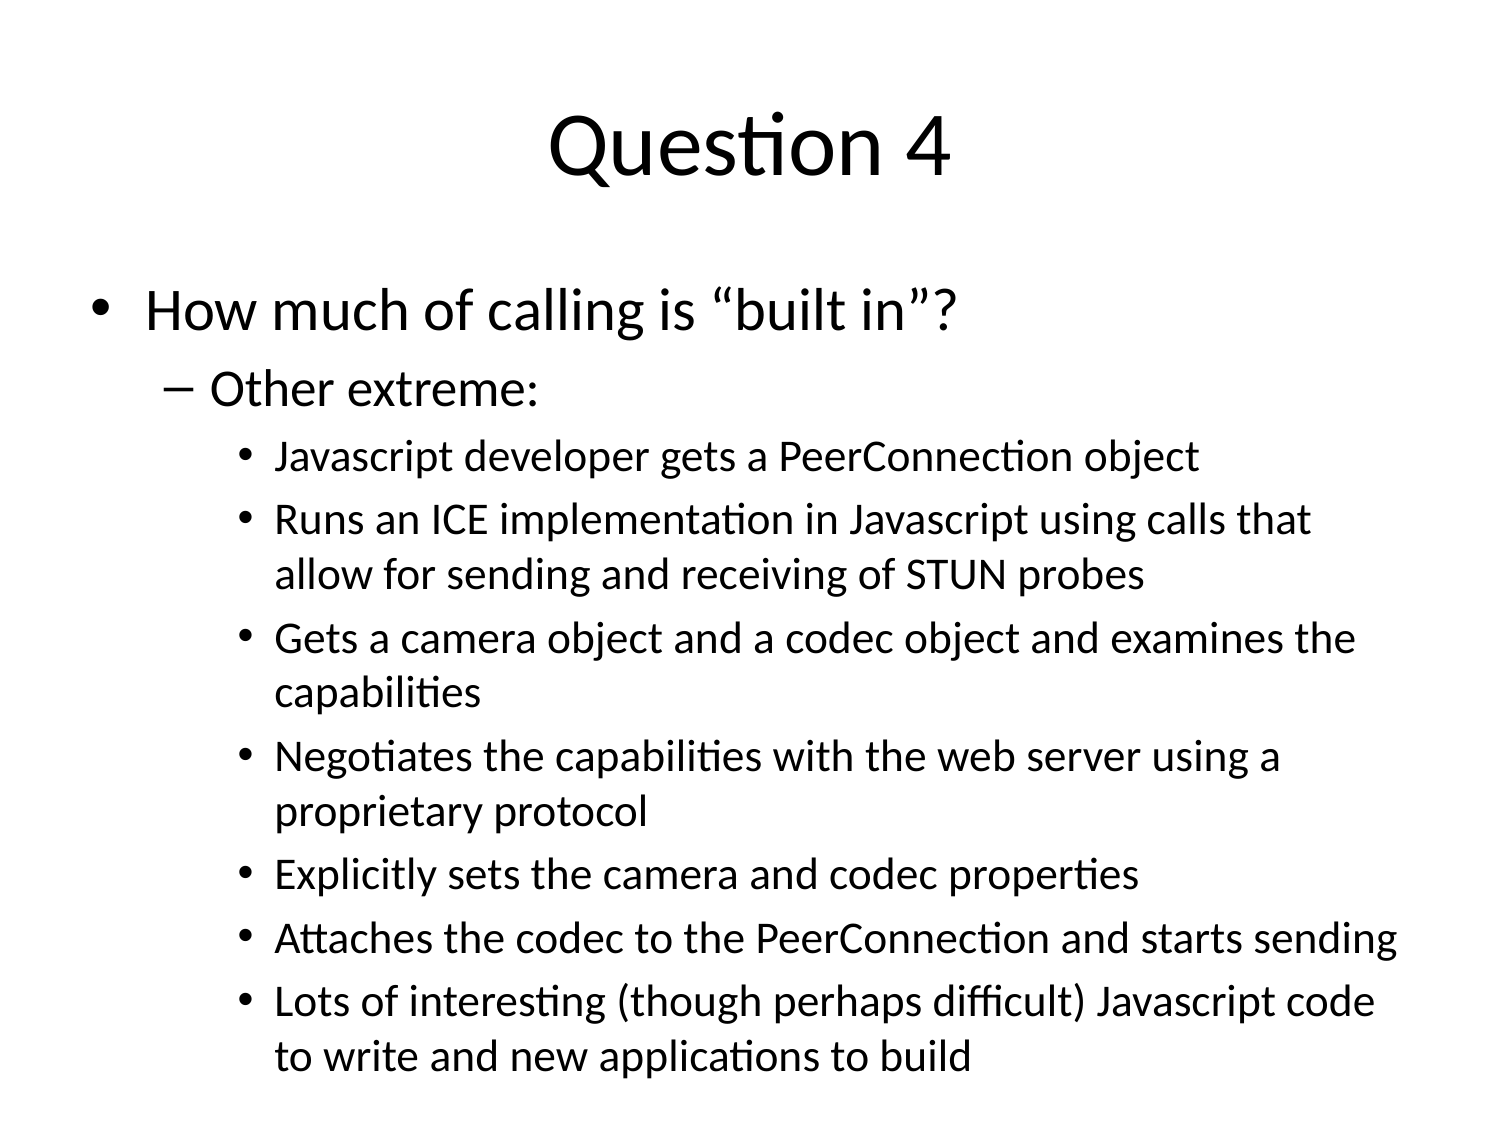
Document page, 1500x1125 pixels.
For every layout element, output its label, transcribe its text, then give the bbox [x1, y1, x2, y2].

list How much of calling is “built in”? Other extreme: Javascript developer gets a PeerConnection object Runs an ICE implementation in Javascript using calls that allow for sending and receiving of STUN probes Gets a camera object and a codec object and examines the capabilities Negotiates the capabilities with the web server using a proprietary protocol Explicitly sets the camera and codec properties Attaches the codec to the PeerConnection and starts sending Lots of interesting (though perhaps difficult) Javascript code to write and new applications to build [75, 262, 1425, 1100]
title Question 4 [75, 45, 1425, 233]
